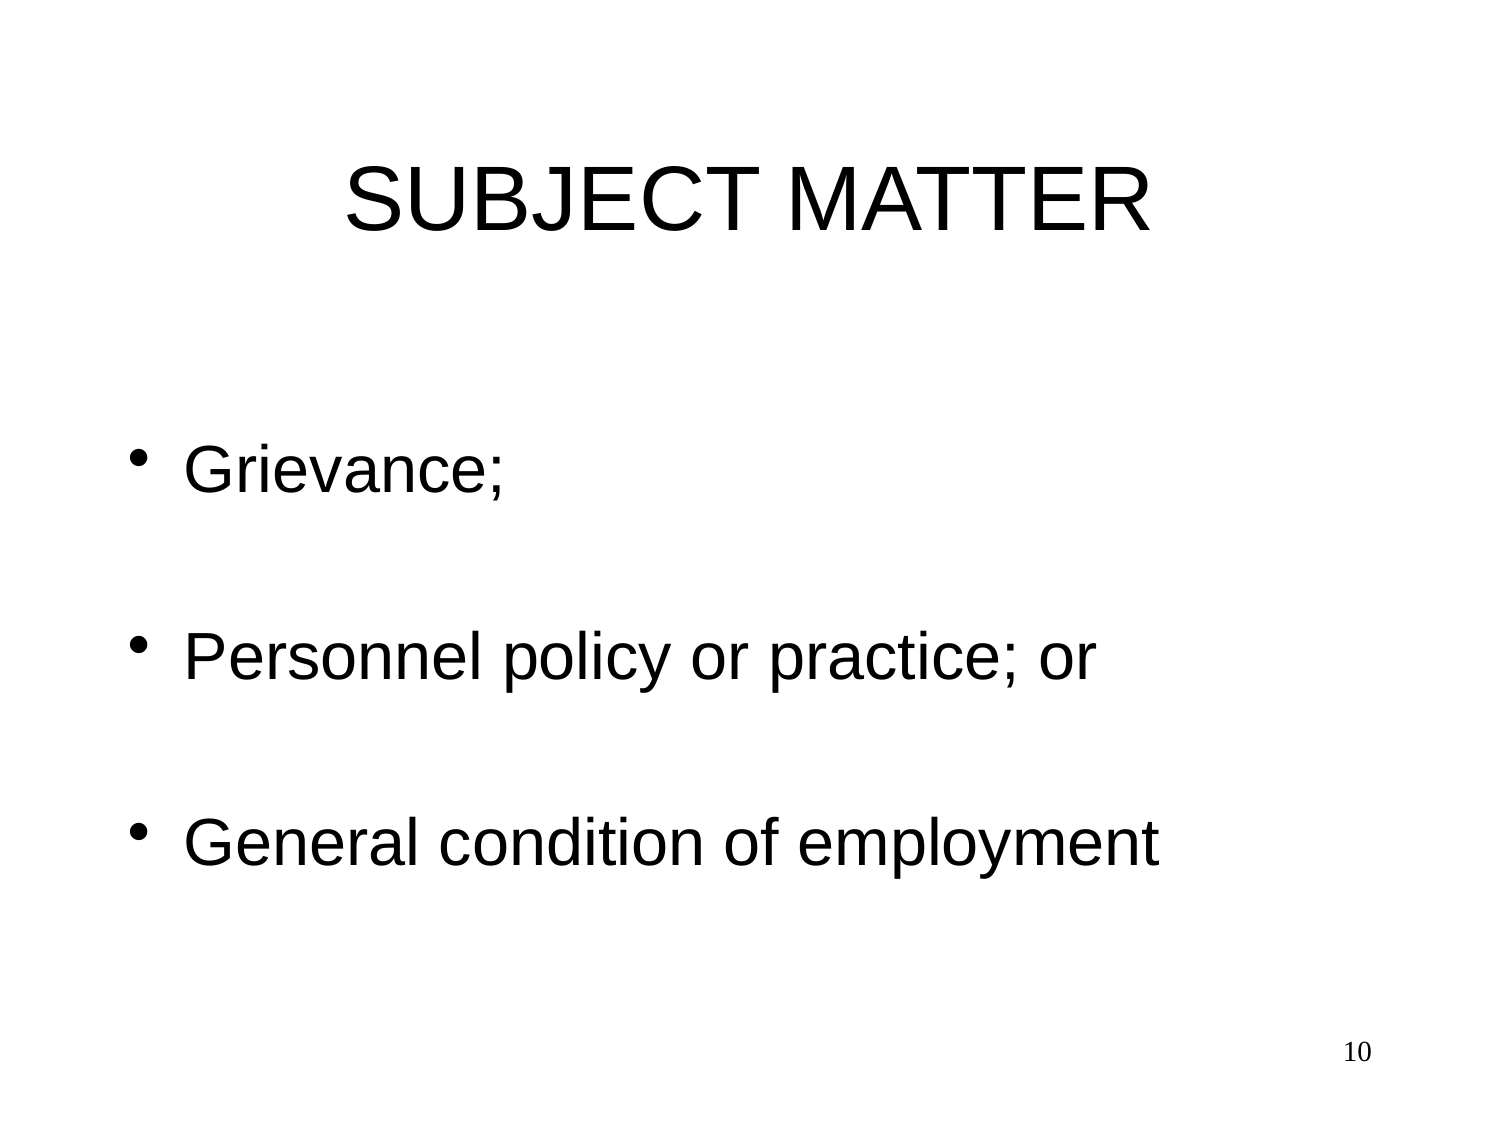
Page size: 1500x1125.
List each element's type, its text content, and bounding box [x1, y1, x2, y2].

title SUBJECT MATTER [112, 99, 1388, 288]
slide_number 10 [1074, 1024, 1388, 1101]
list Grievance; Personnel policy or practice; or General condition of employment [112, 324, 1388, 1001]
